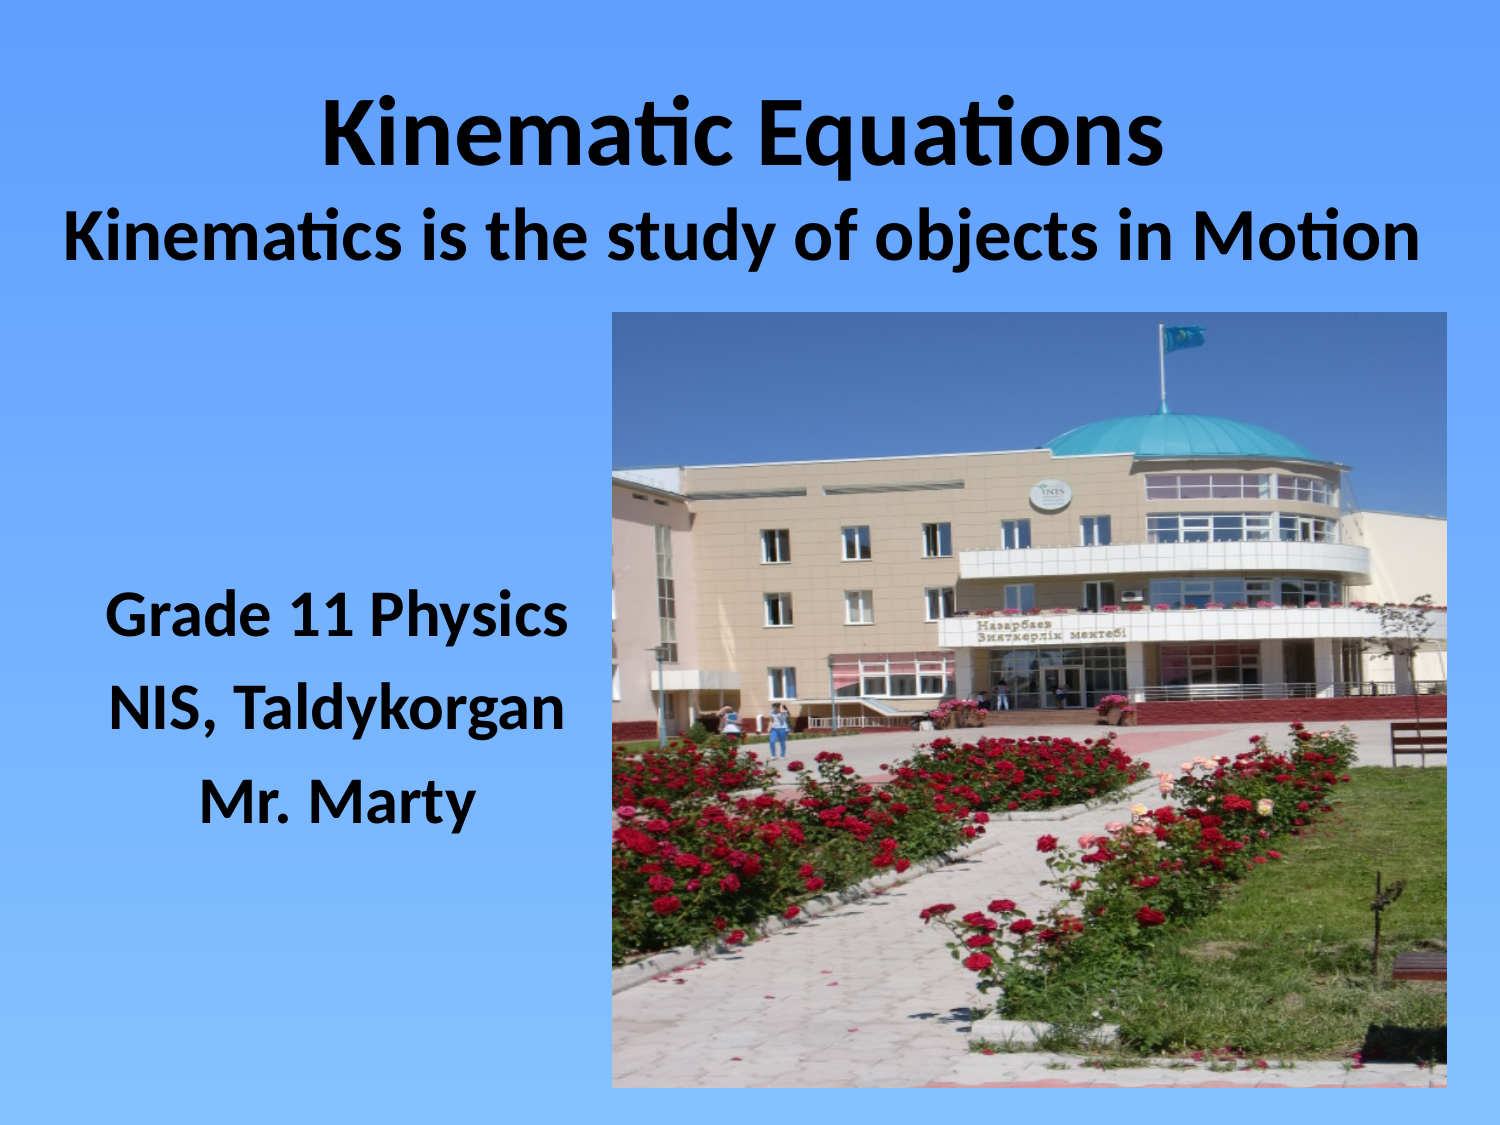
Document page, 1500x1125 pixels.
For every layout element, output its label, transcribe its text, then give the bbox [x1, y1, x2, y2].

title Kinematic Equations Kinematics is the study of objects in Motion [24, 50, 1463, 292]
subtitle Grade 11 Physics NIS, Taldykorgan Mr. Marty [0, 562, 607, 850]
picture [612, 312, 1448, 1088]
